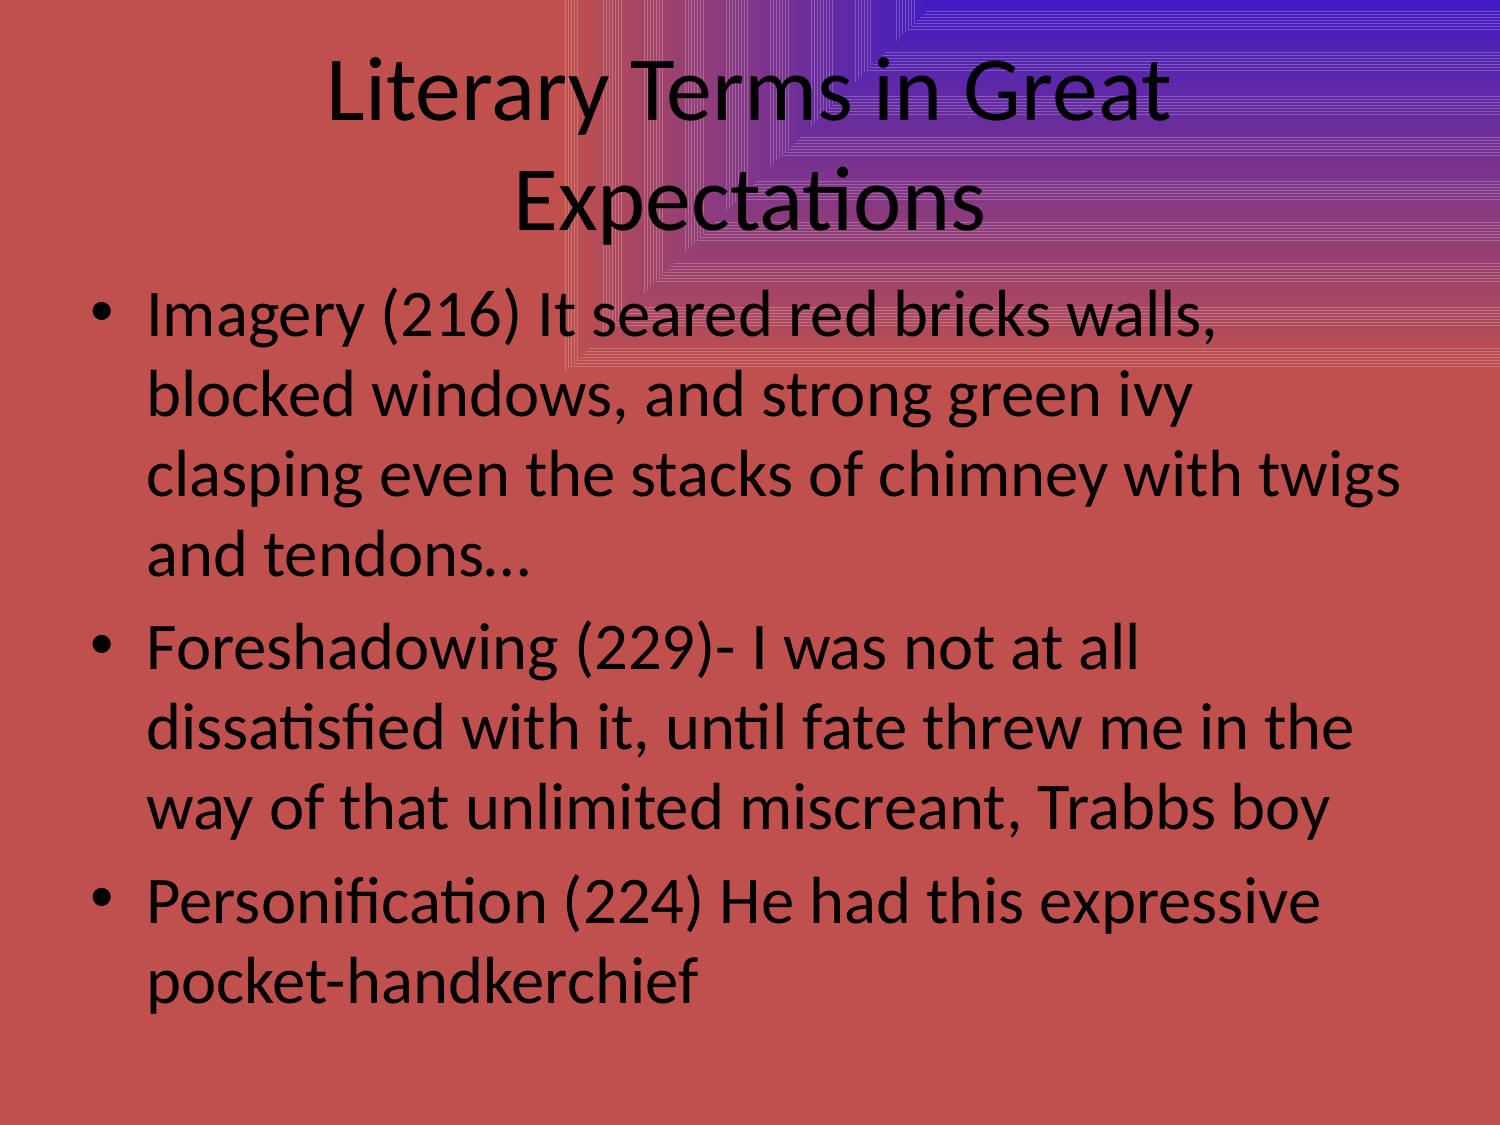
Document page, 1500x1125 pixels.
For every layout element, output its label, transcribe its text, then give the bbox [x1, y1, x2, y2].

title Literary Terms in Great Expectations [74, 44, 1426, 233]
list Imagery (216) It seared red bricks walls, blocked windows, and strong green ivy clasping even the stacks of chimney with twigs and tendons… Foreshadowing (229)- I was not at all dissatisfied with it, until fate threw me in the way of that unlimited miscreant, Trabbs boy Personification (224) He had this expressive pocket-handkerchief [74, 262, 1426, 1006]
